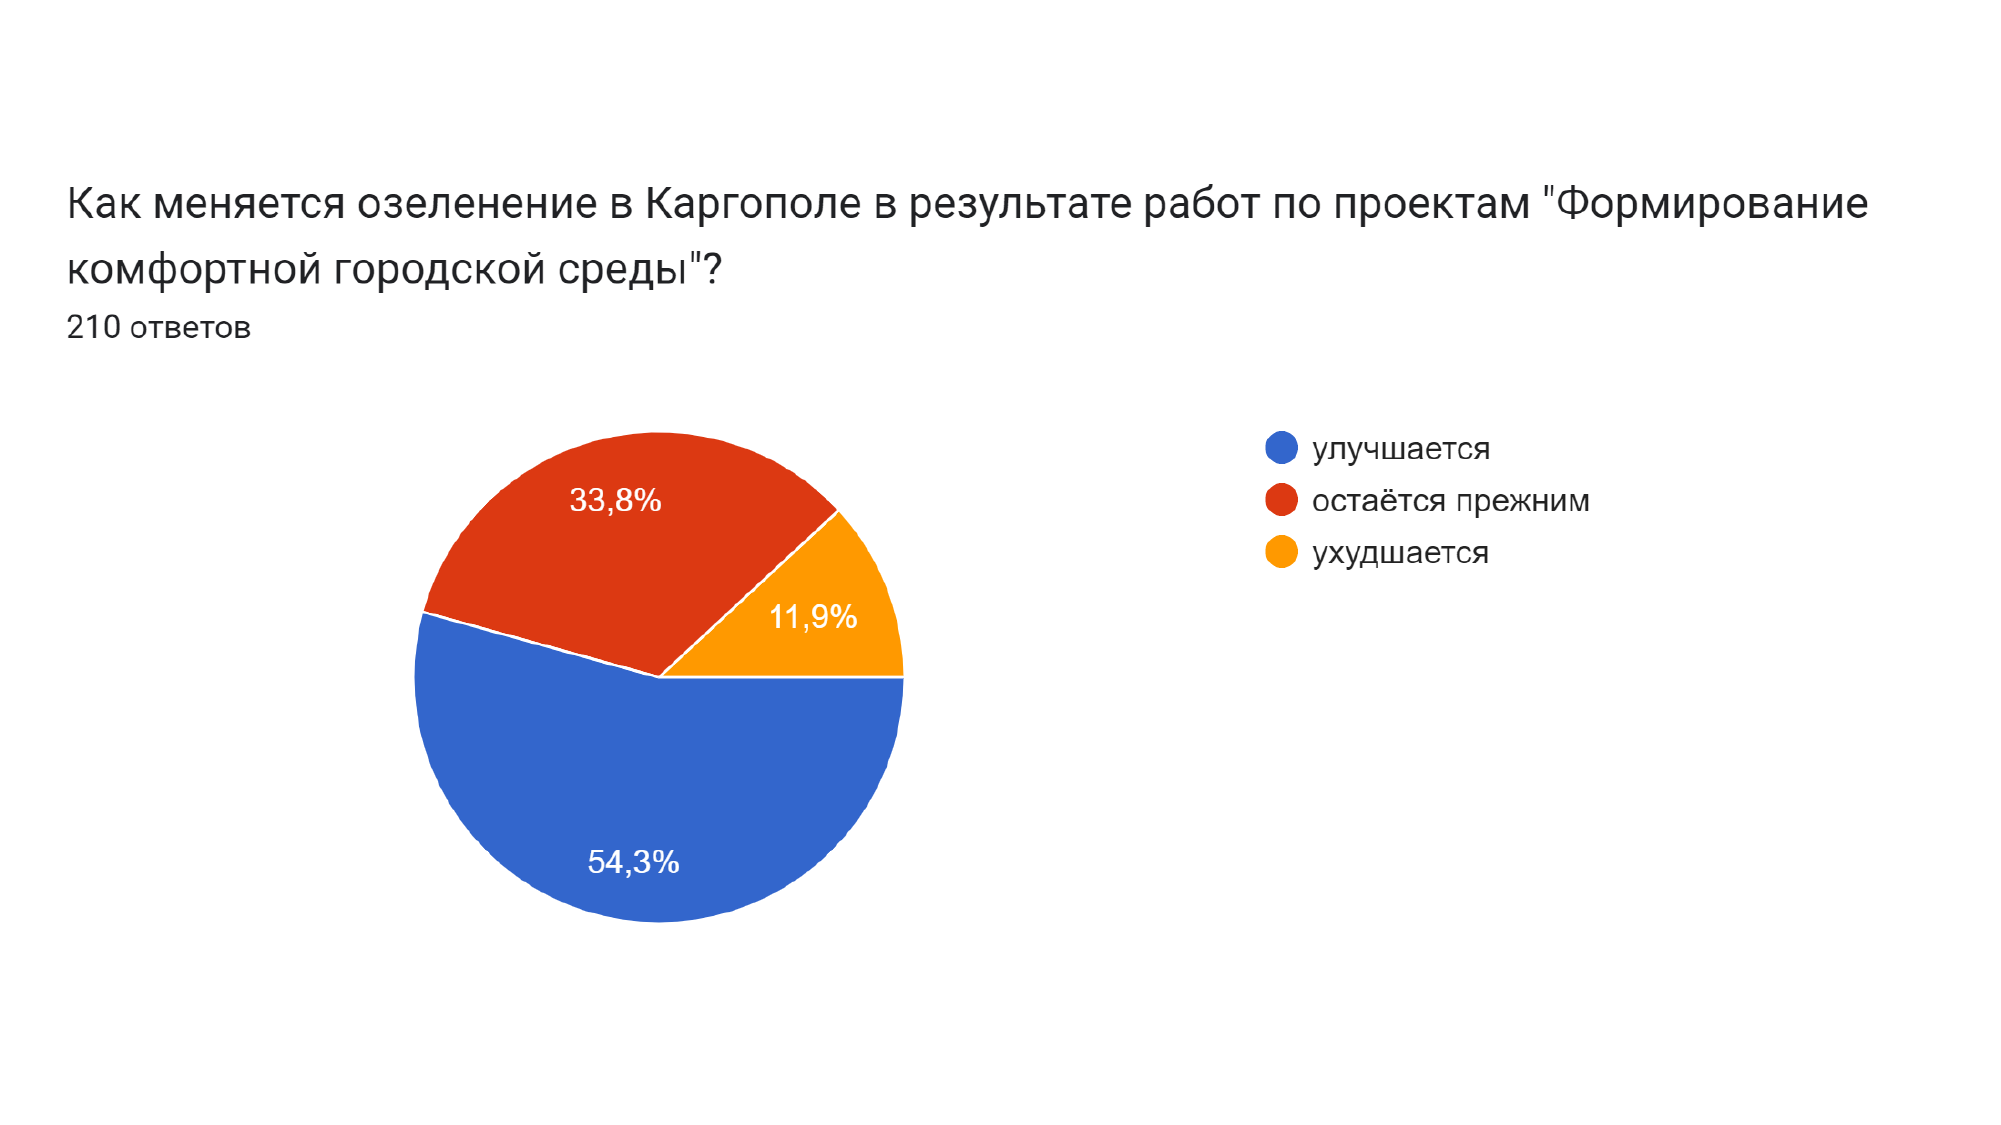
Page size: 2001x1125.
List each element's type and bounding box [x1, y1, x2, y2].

picture [0, 108, 2000, 1016]
